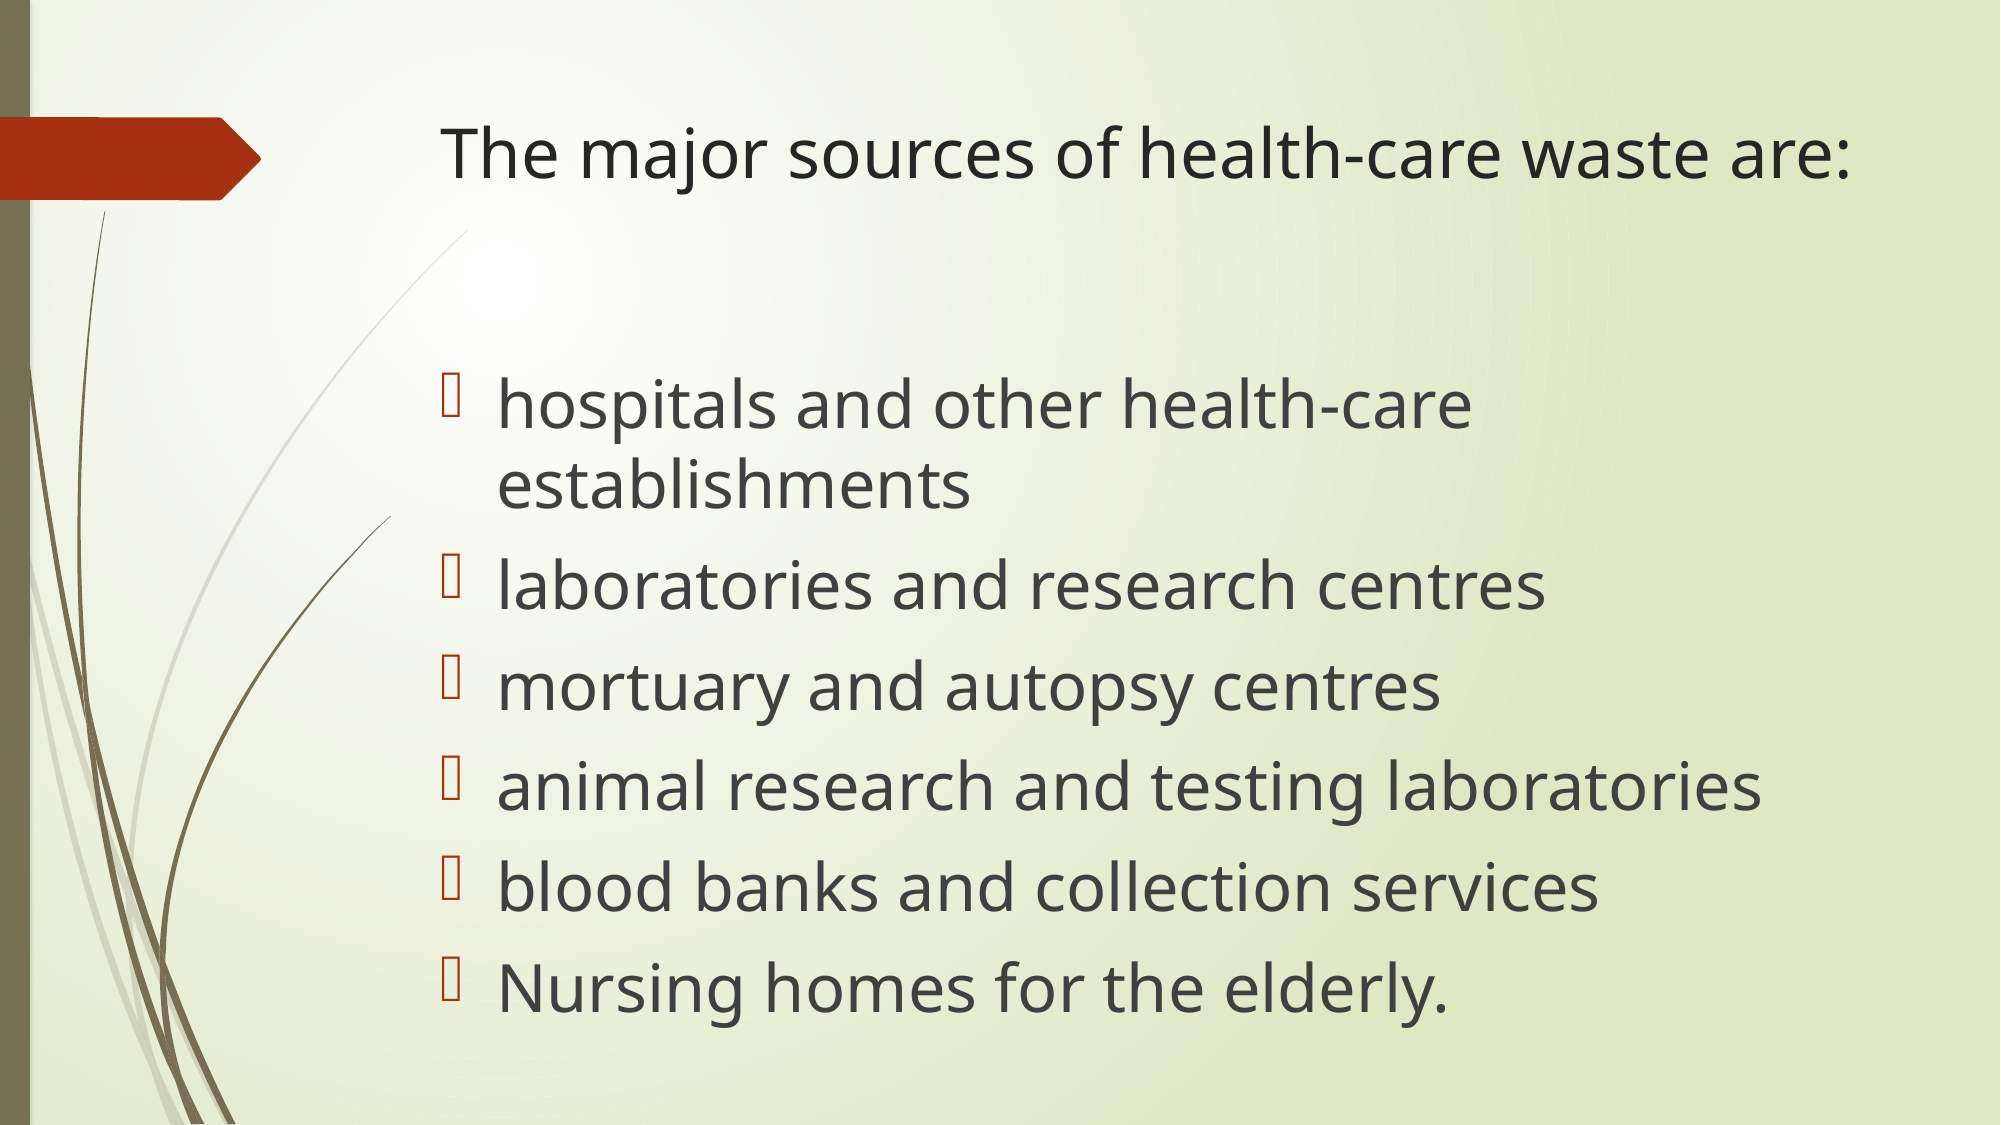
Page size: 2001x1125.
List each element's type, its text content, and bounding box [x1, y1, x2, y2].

title The major sources of health-care waste are: [425, 102, 1888, 271]
list hospitals and other health-care establishments laboratories and research centres mortuary and autopsy centres animal research and testing laboratories blood banks and collection services Nursing homes for the elderly. [424, 354, 1888, 1097]
